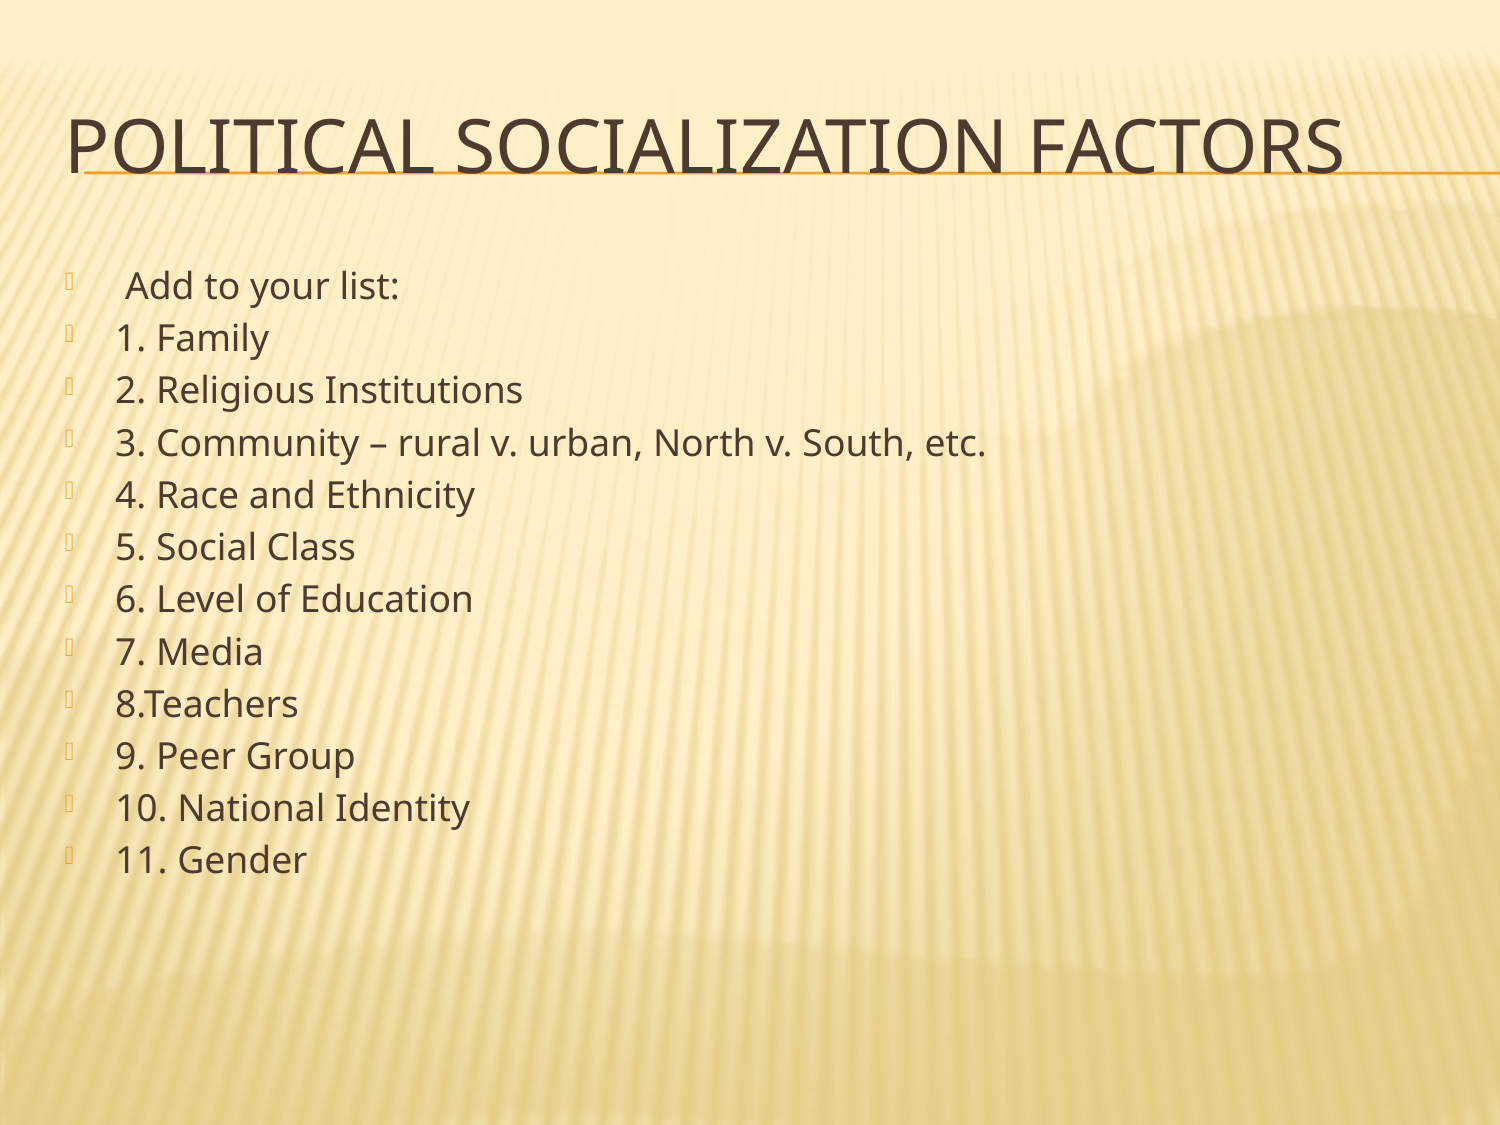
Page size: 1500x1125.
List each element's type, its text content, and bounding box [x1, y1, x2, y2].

title Political socialization factors [50, 75, 1475, 213]
list Add to your list: 1. Family 2. Religious Institutions 3. Community – rural v. urban, North v. South, etc. 4. Race and Ethnicity 5. Social Class 6. Level of Education 7. Media 8.Teachers 9. Peer Group 10. National Identity 11. Gender [50, 254, 1475, 998]
